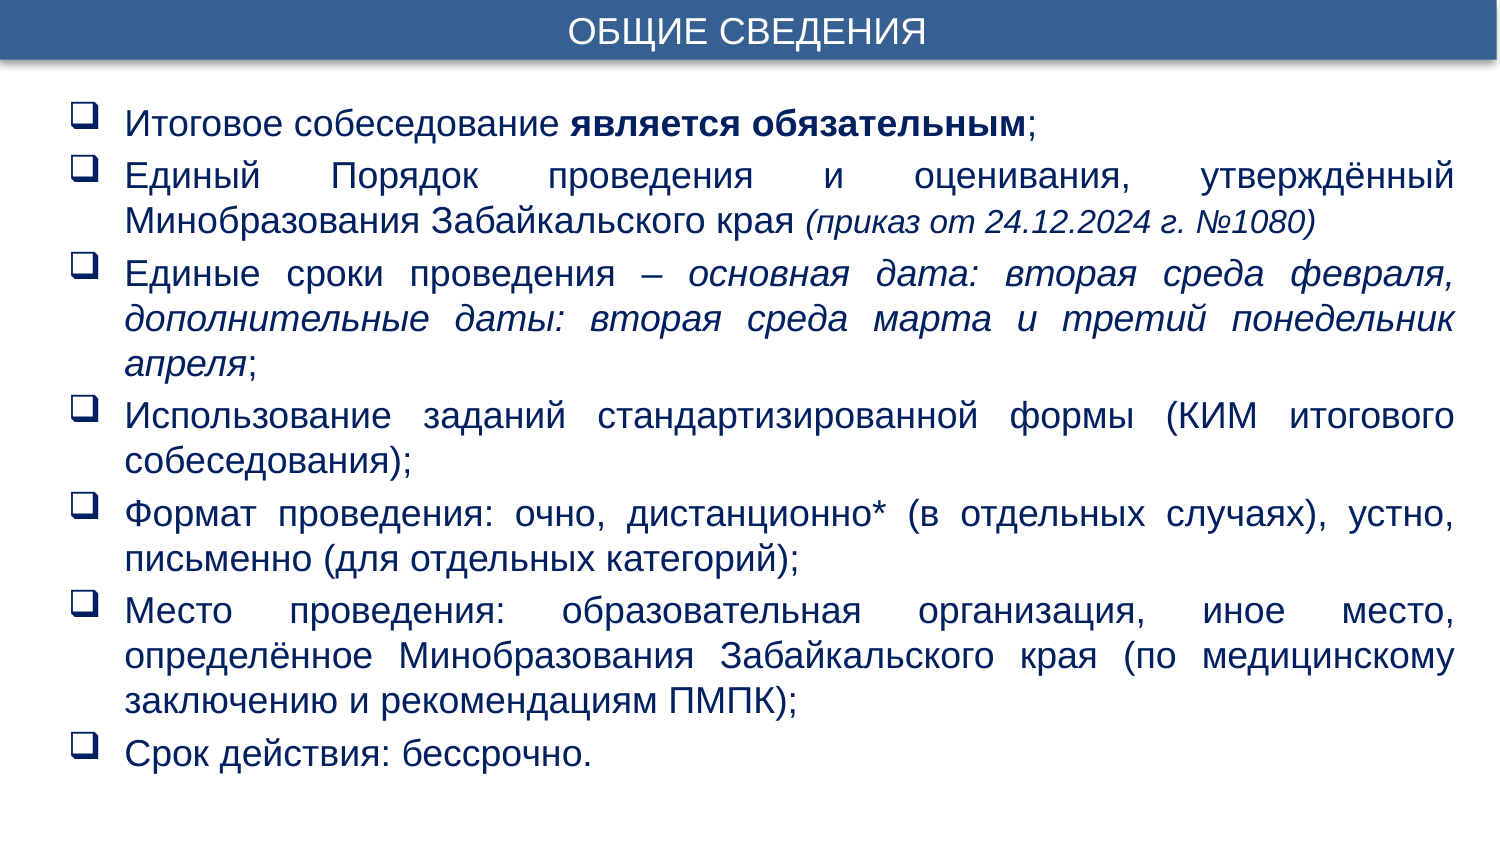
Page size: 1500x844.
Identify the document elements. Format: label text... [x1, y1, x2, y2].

subtitle Итоговое собеседование является обязательным; Единый Порядок проведения и оценивания, утверждённый Минобразования Забайкальского края (приказ от 24.12.2024 г. №1080) Единые сроки проведения – основная дата: вторая среда февраля, дополнительные даты: вторая среда марта и третий понедельник апреля; Использование заданий стандартизированной формы (КИМ итогового собеседования); Формат проведения: очно, дистанционно* (в отдельных случаях), устно, письменно (для отдельных категорий); Место проведения: образовательная организация, иное место, определённое Минобразования Забайкальского края (по медицинскому заключению и рекомендациям ПМПК); Срок действия: бессрочно. [52, 90, 1471, 821]
text_box ОБЩИЕ СВЕДЕНИЯ [0, 0, 1497, 60]
